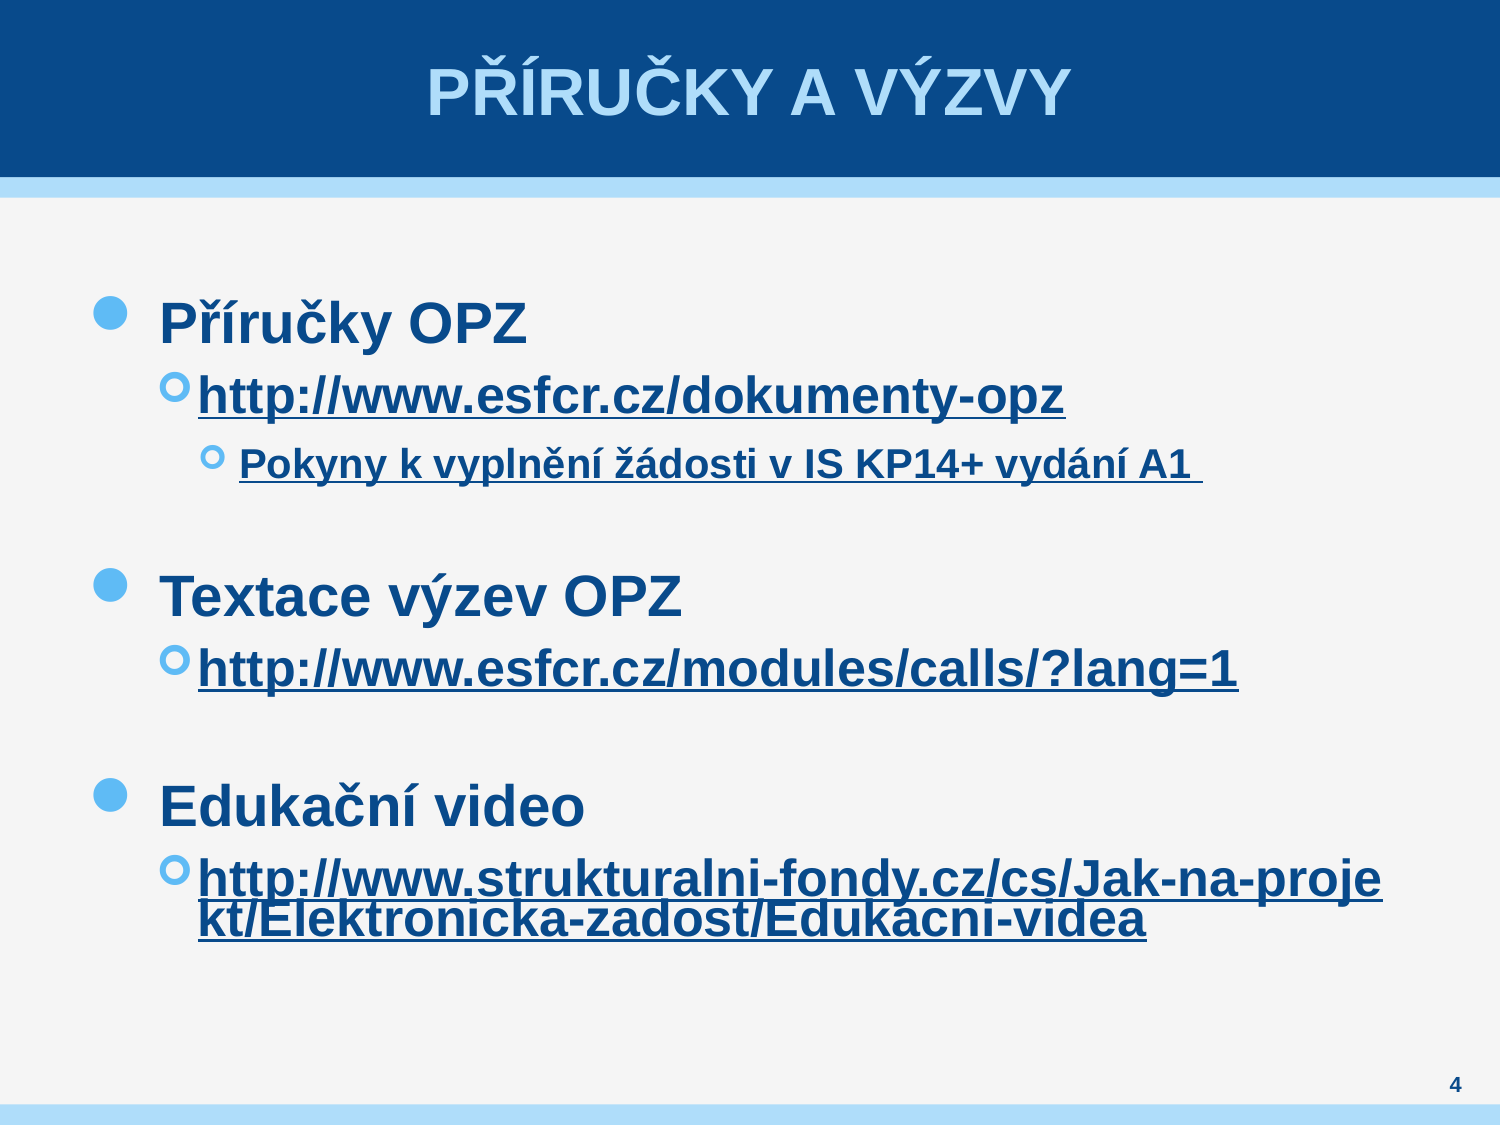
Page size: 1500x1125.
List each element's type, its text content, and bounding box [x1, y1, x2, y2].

title Příručky a výzvy [59, 0, 1441, 178]
slide_number 4 [1417, 1068, 1495, 1099]
list Příručky OPZ http://www.esfcr.cz/dokumenty-opz Pokyny k vyplnění žádosti v IS KP14+ vydání A1 Textace výzev OPZ http://www.esfcr.cz/modules/calls/?lang=1 Edukační video http://www.strukturalni-fondy.cz/cs/Jak-na-projekt/Elektronicka-zadost/Edukacni-videa [88, 295, 1412, 1004]
